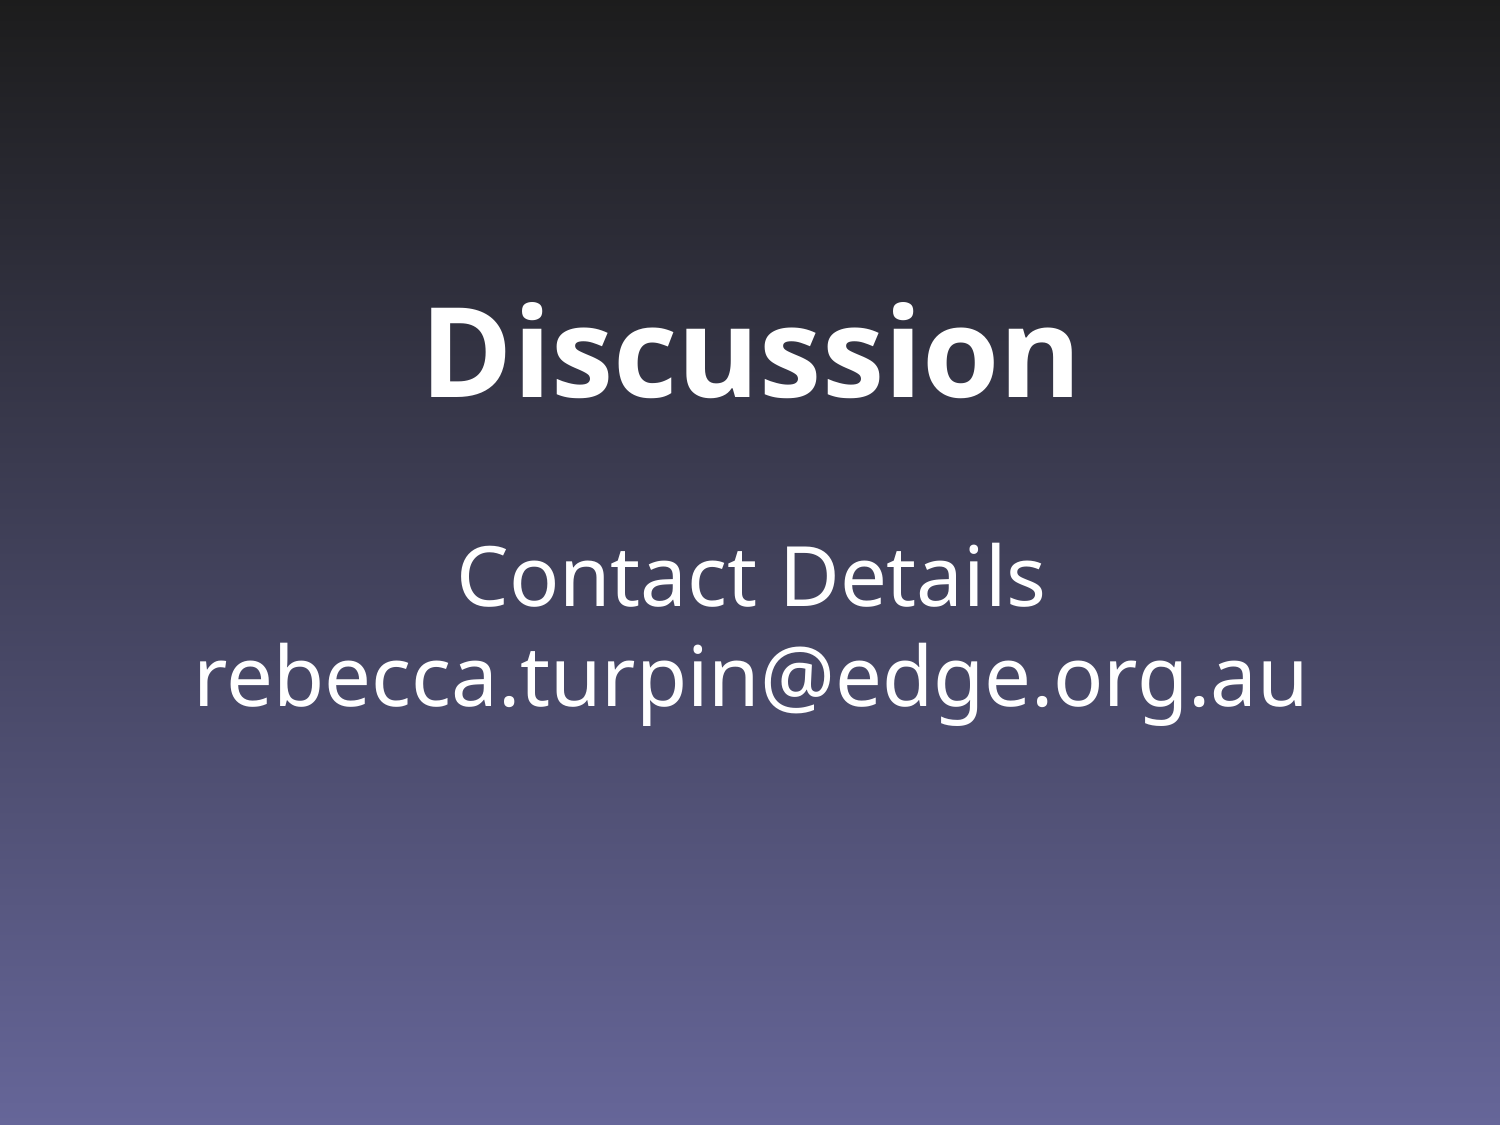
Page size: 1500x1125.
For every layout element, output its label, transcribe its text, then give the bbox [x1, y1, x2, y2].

title Discussion Contact Details rebecca.turpin@edge.org.au [76, 385, 1428, 611]
